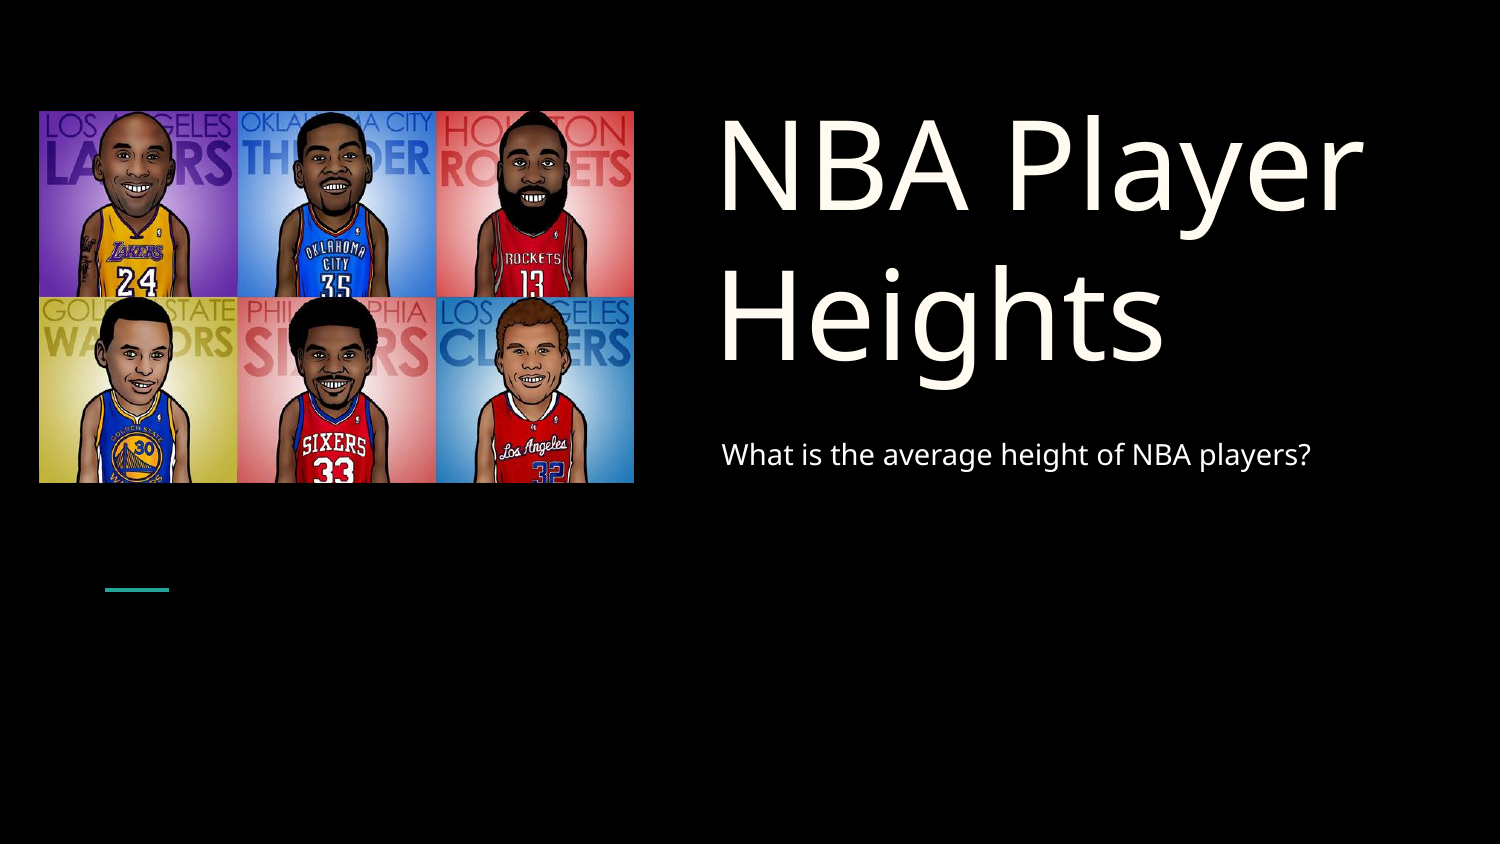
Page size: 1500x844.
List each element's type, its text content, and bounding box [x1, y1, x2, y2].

text_box What is the average height of NBA players? [706, 421, 1487, 523]
title NBA Player Heights [698, 183, 1475, 461]
picture [39, 111, 634, 484]
